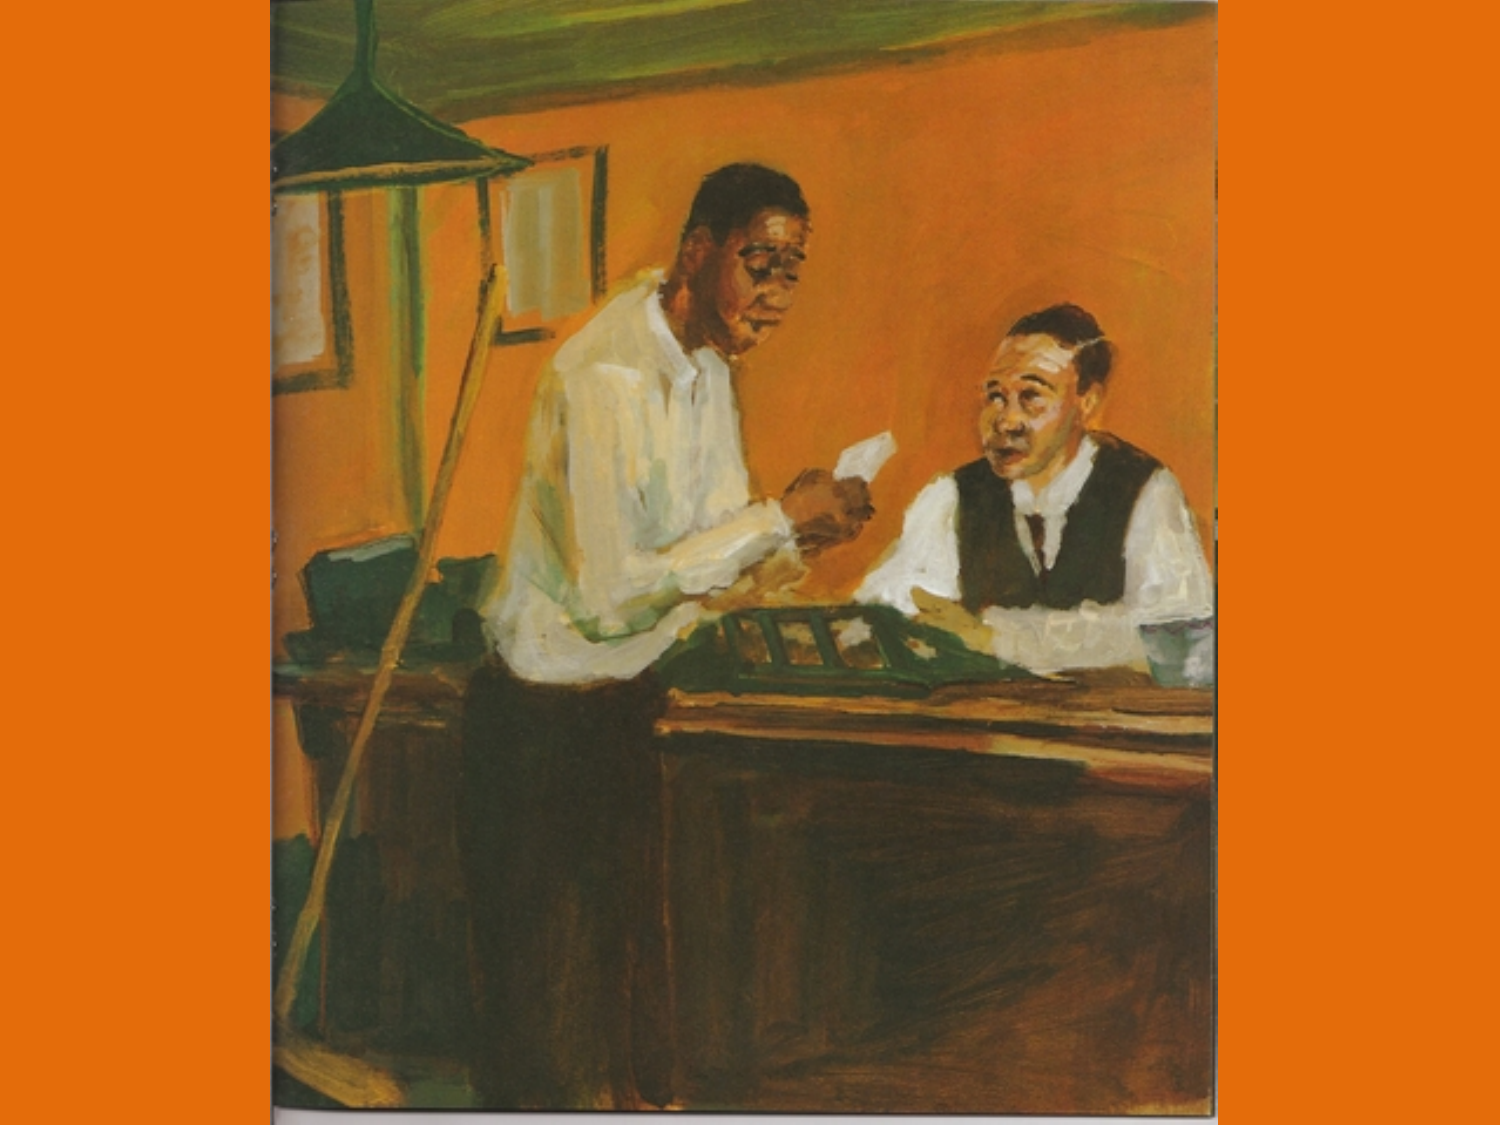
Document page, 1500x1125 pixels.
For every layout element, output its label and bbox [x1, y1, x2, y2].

picture [269, 0, 1218, 1125]
